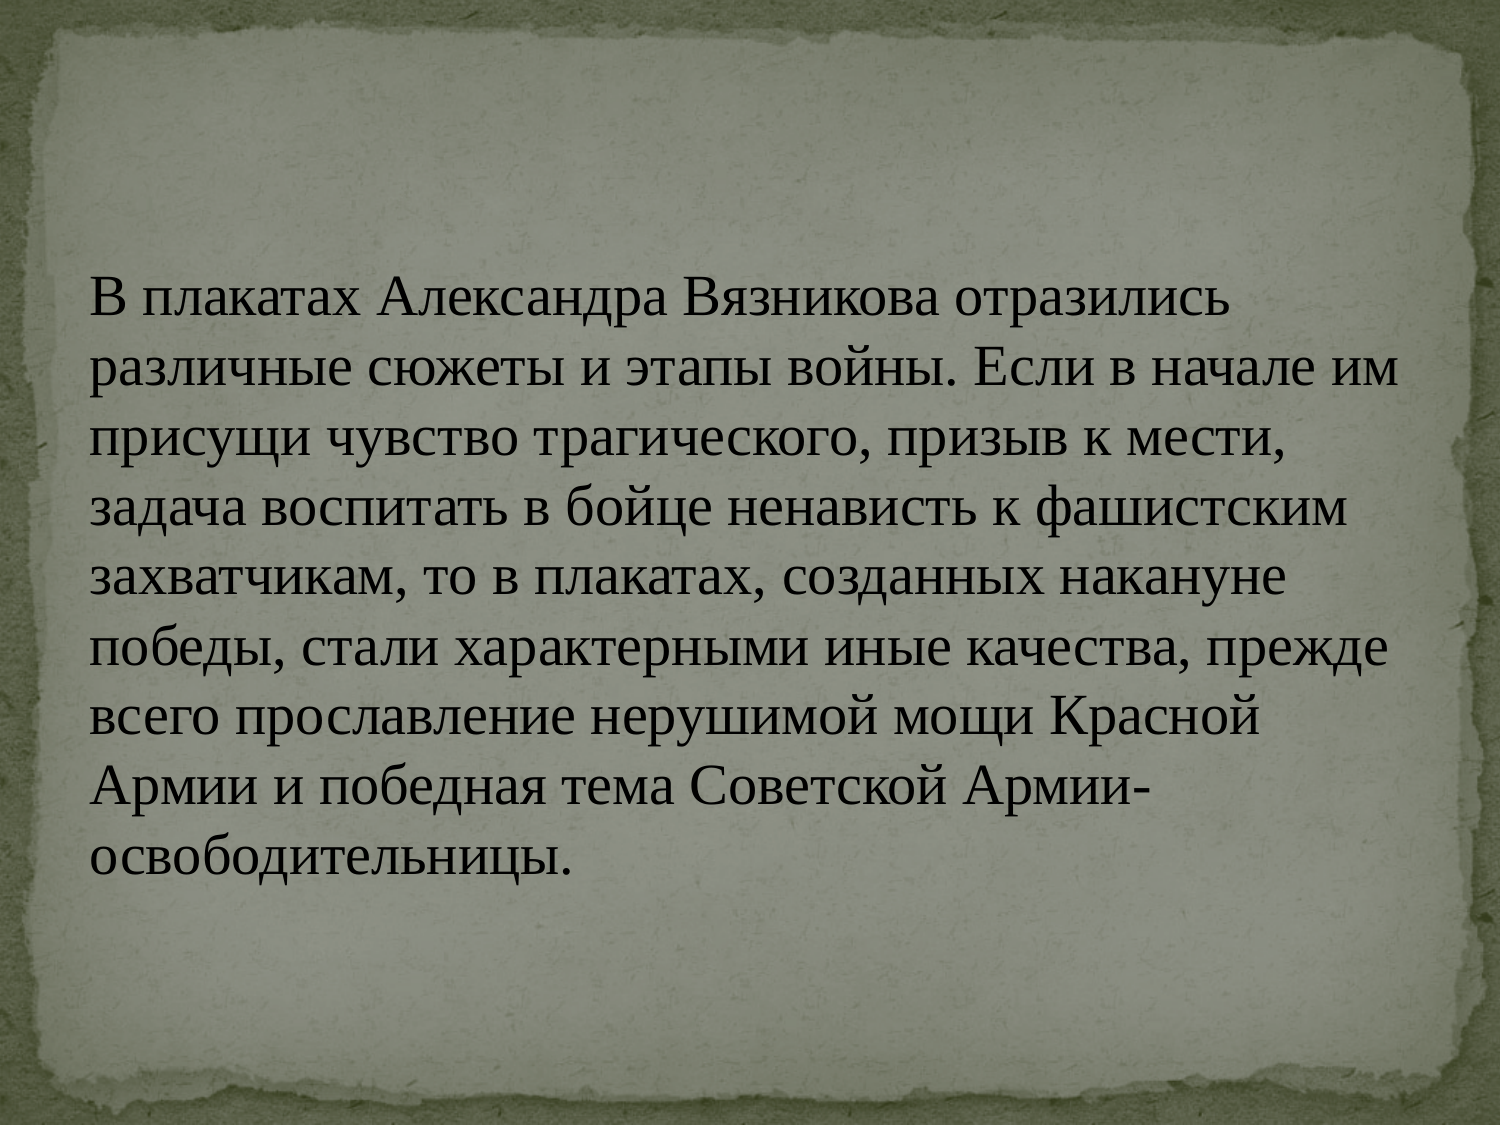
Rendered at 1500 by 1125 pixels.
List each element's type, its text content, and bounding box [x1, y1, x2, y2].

list В плакатах Александра Вязникова отразились различные сюжеты и этапы войны. Если в начале им присущи чувство трагического, призыв к мести, задача воспитать в бойце ненависть к фашистским захватчикам, то в плакатах, созданных накануне победы, стали характерными иные качества, прежде всего прославление нерушимой мощи Красной Армии и победная тема Советской Армии-освободительницы. [75, 249, 1425, 1000]
